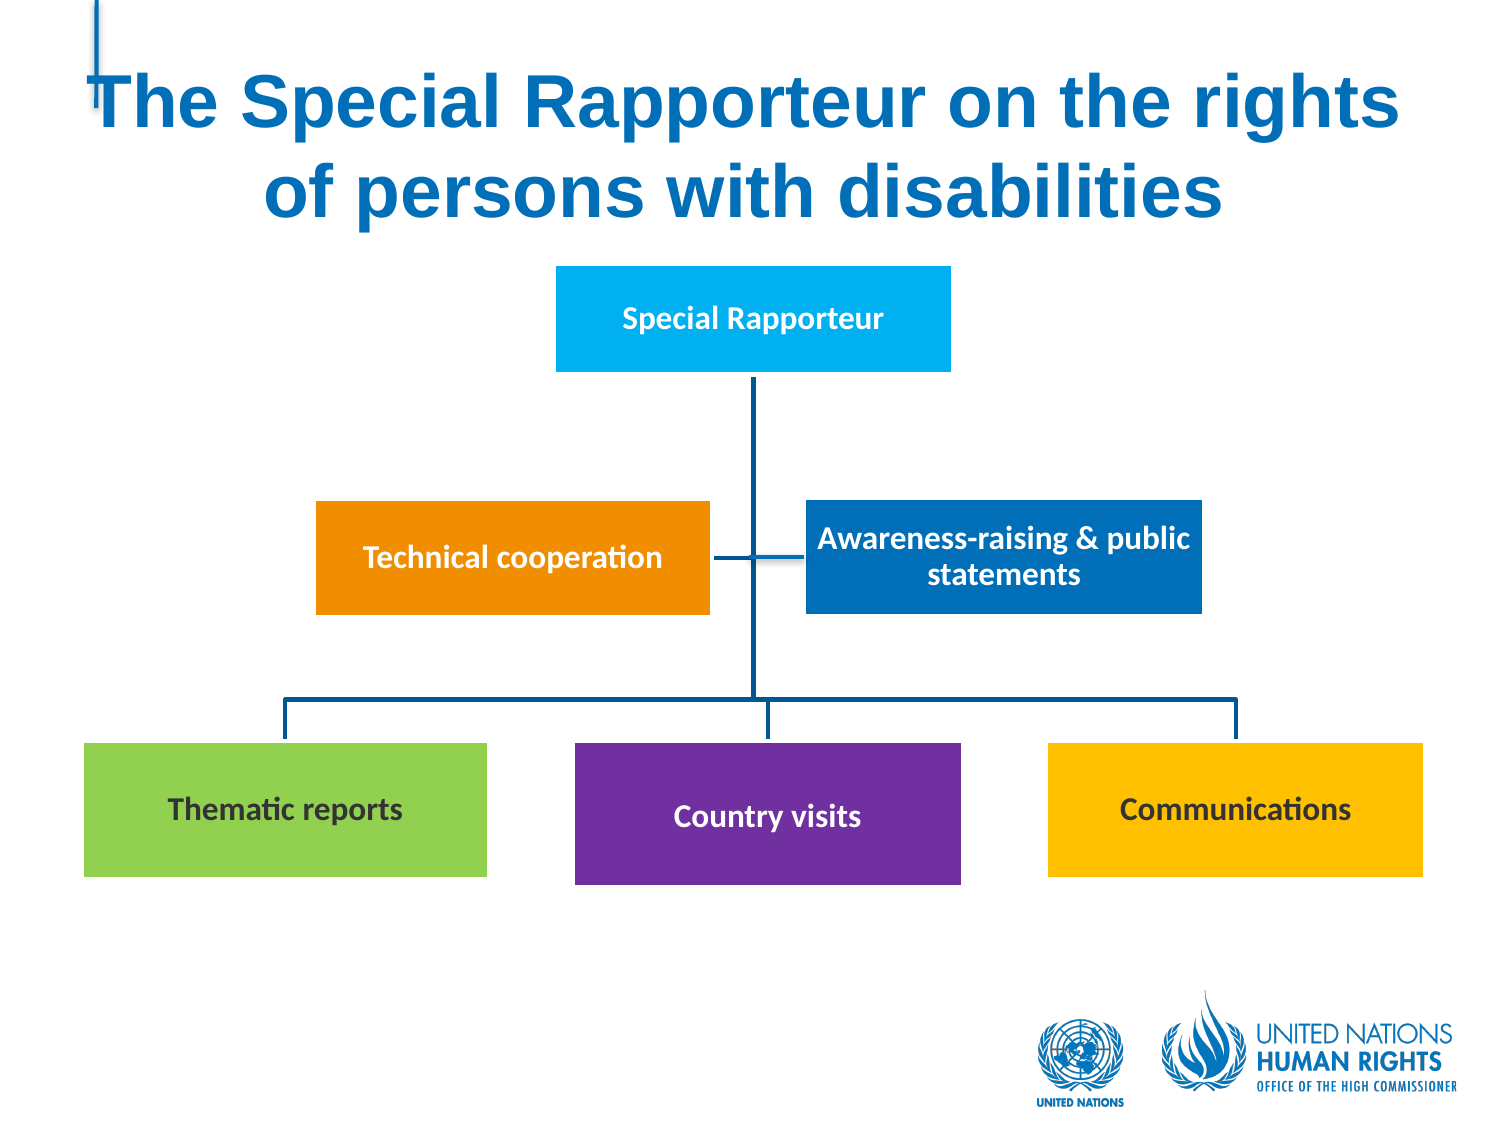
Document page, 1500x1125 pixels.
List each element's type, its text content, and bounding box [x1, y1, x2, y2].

title The Special Rapporteur on the rights of persons with disabilities [52, 45, 1437, 224]
picture [1037, 990, 1457, 1107]
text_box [81, 159, 1437, 992]
